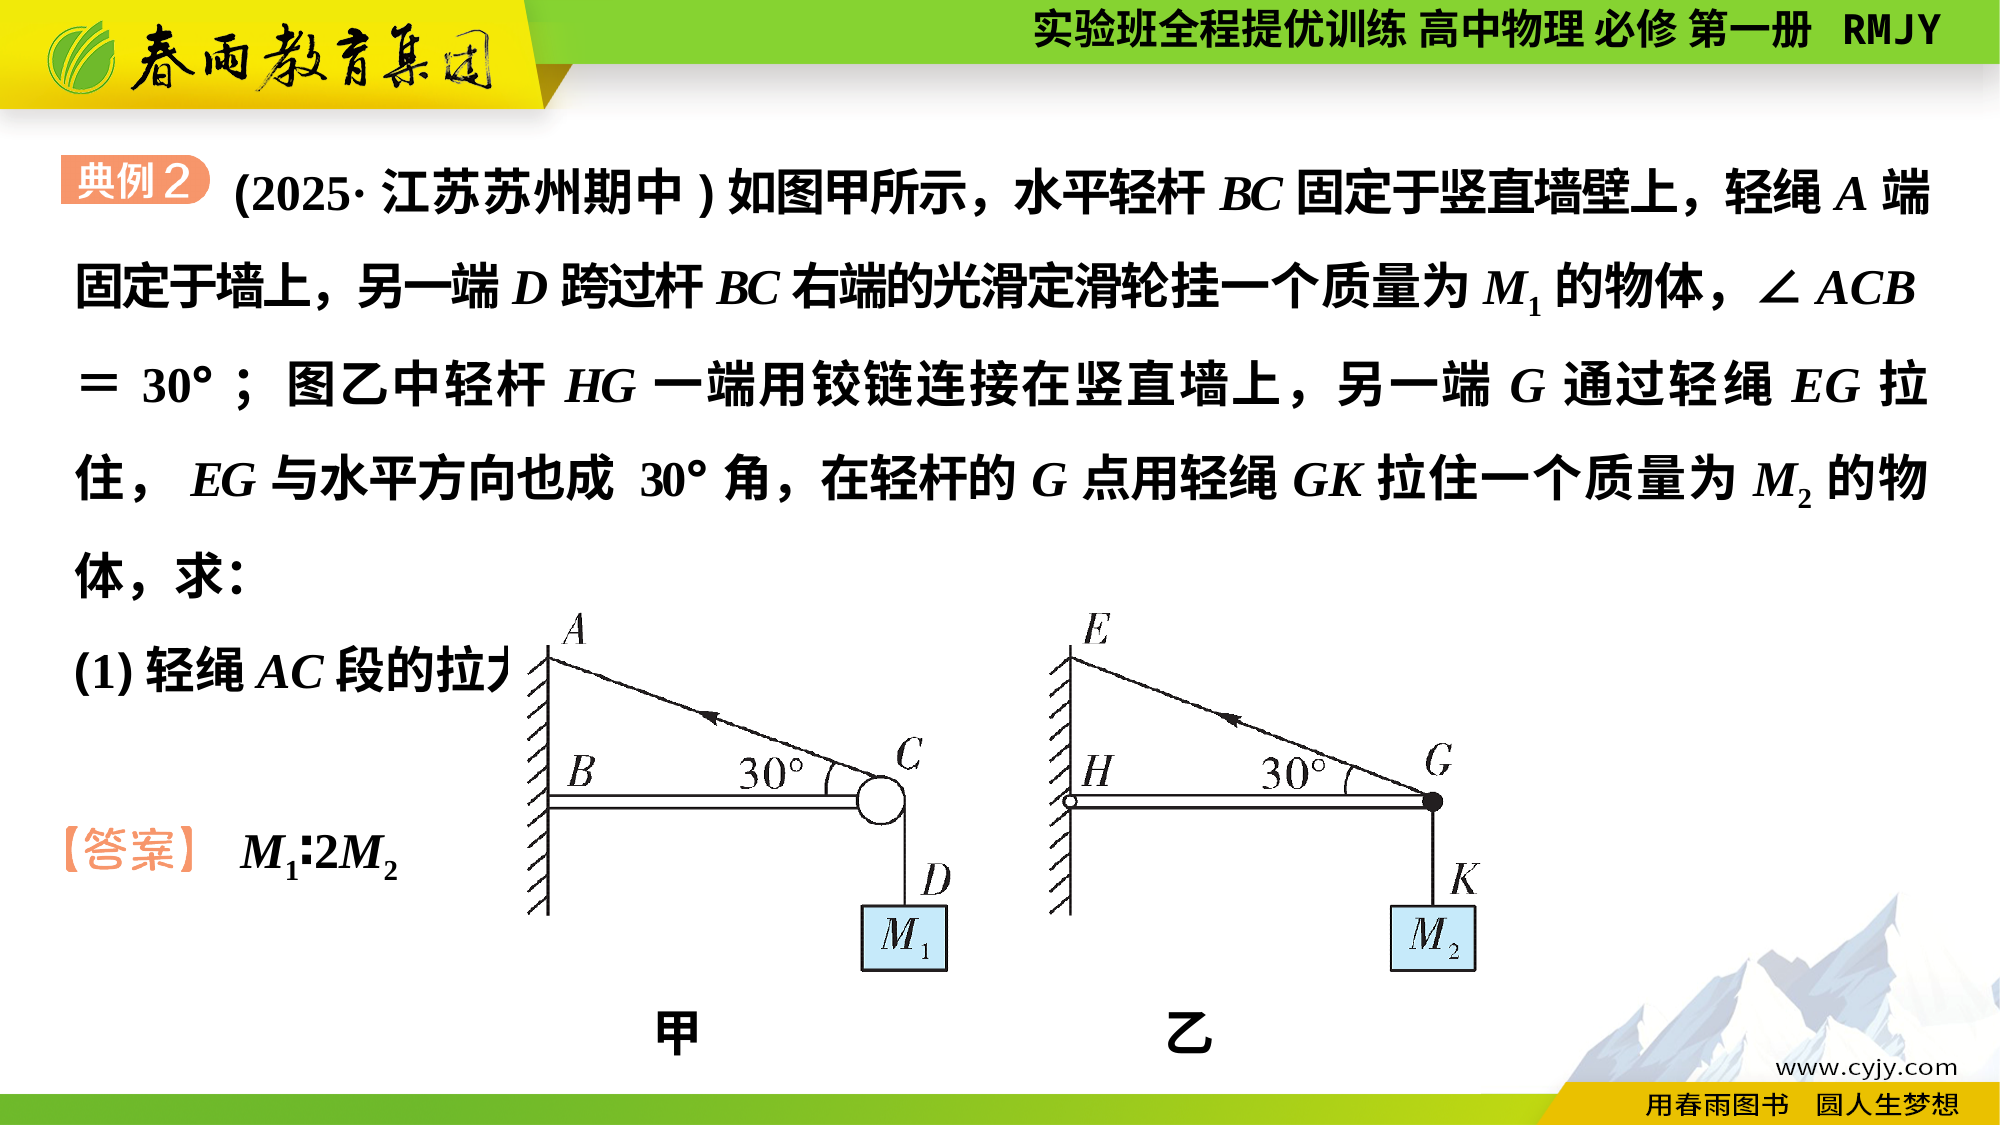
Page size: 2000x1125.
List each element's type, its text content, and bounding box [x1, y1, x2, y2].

text_box 甲 乙 [638, 964, 1520, 1069]
picture [0, 0, 2000, 1125]
list (2025·江苏苏州期中)如图甲所示，水平轻杆BC固定于竖直墙壁上，轻绳A端固定于墙上，另一端D跨过杆BC右端的光滑定滑轮挂一个质量为M1的物体，∠ACB＝30°；图乙中轻杆HG一端用铰链连接在竖直墙上，另一端G通过轻绳EG拉住，EG与水平方向也成 30°角，在轻杆的G点用轻绳GK拉住一个质量为M2的物体，求： (1)轻绳AC段的拉力FAC与轻绳EG的拉力FEG之比； [59, 122, 1944, 592]
text_box M1∶2M2 [225, 811, 414, 894]
